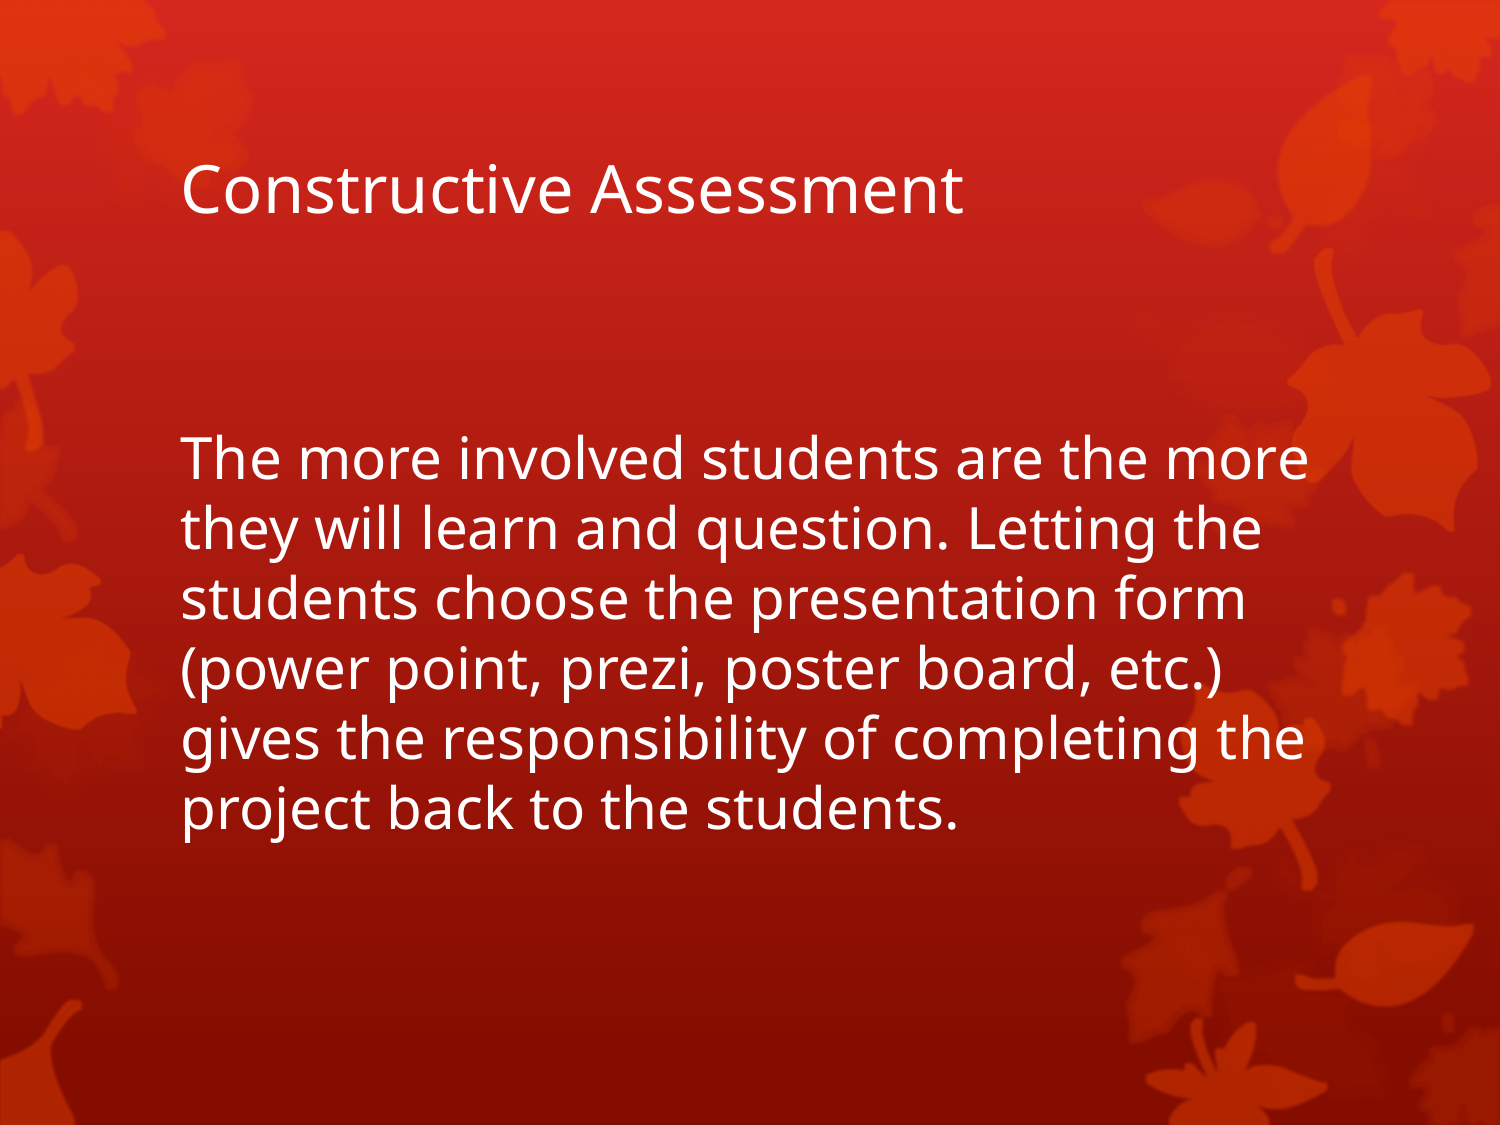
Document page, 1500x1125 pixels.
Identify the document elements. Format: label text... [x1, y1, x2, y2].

list The more involved students are the more they will learn and question. Letting the students choose the presentation form (power point, prezi, poster board, etc.) gives the responsibility of completing the project back to the students. [165, 296, 1335, 962]
title Constructive Assessment [165, 110, 1335, 263]
